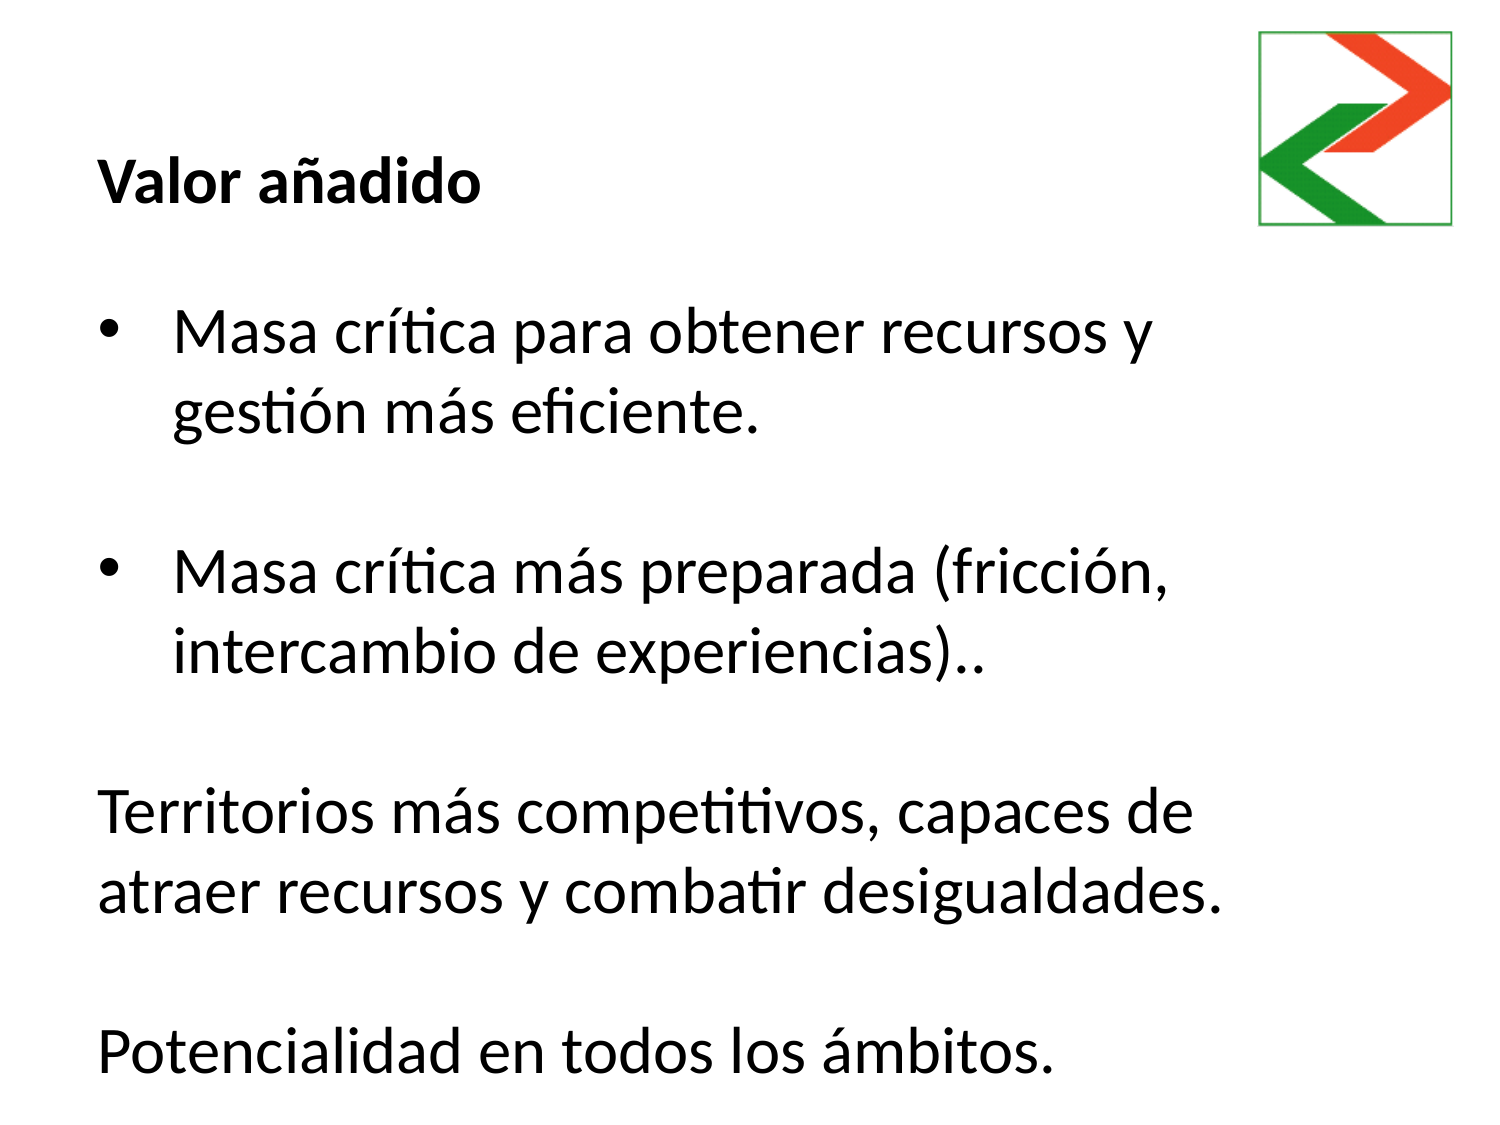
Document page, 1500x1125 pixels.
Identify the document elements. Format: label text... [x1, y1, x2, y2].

text_box Valor añadido Masa crítica para obtener recursos y gestión más eficiente. Masa crítica más preparada (fricción, intercambio de experiencias).. Territorios más competitivos, capaces de atraer recursos y combatir desigualdades. Potencialidad en todos los ámbitos. [82, 129, 1350, 1125]
picture [1257, 30, 1454, 228]
